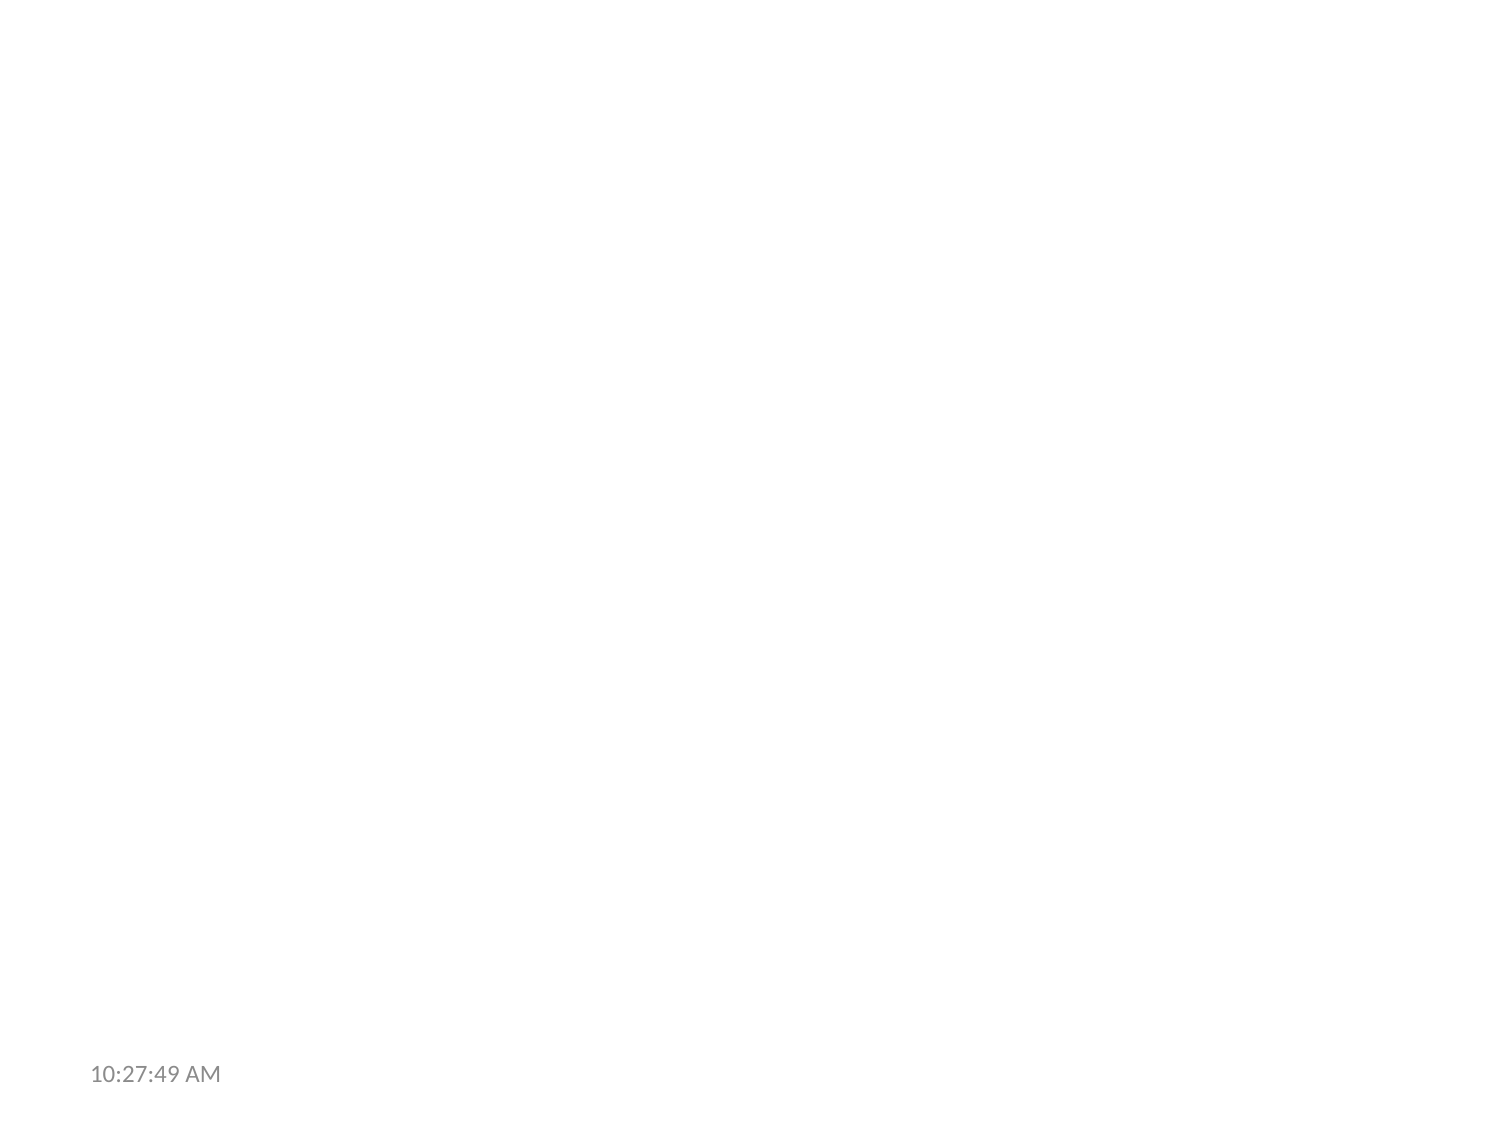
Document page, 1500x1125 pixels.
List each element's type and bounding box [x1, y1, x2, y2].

slide_number [75, 1042, 425, 1103]
